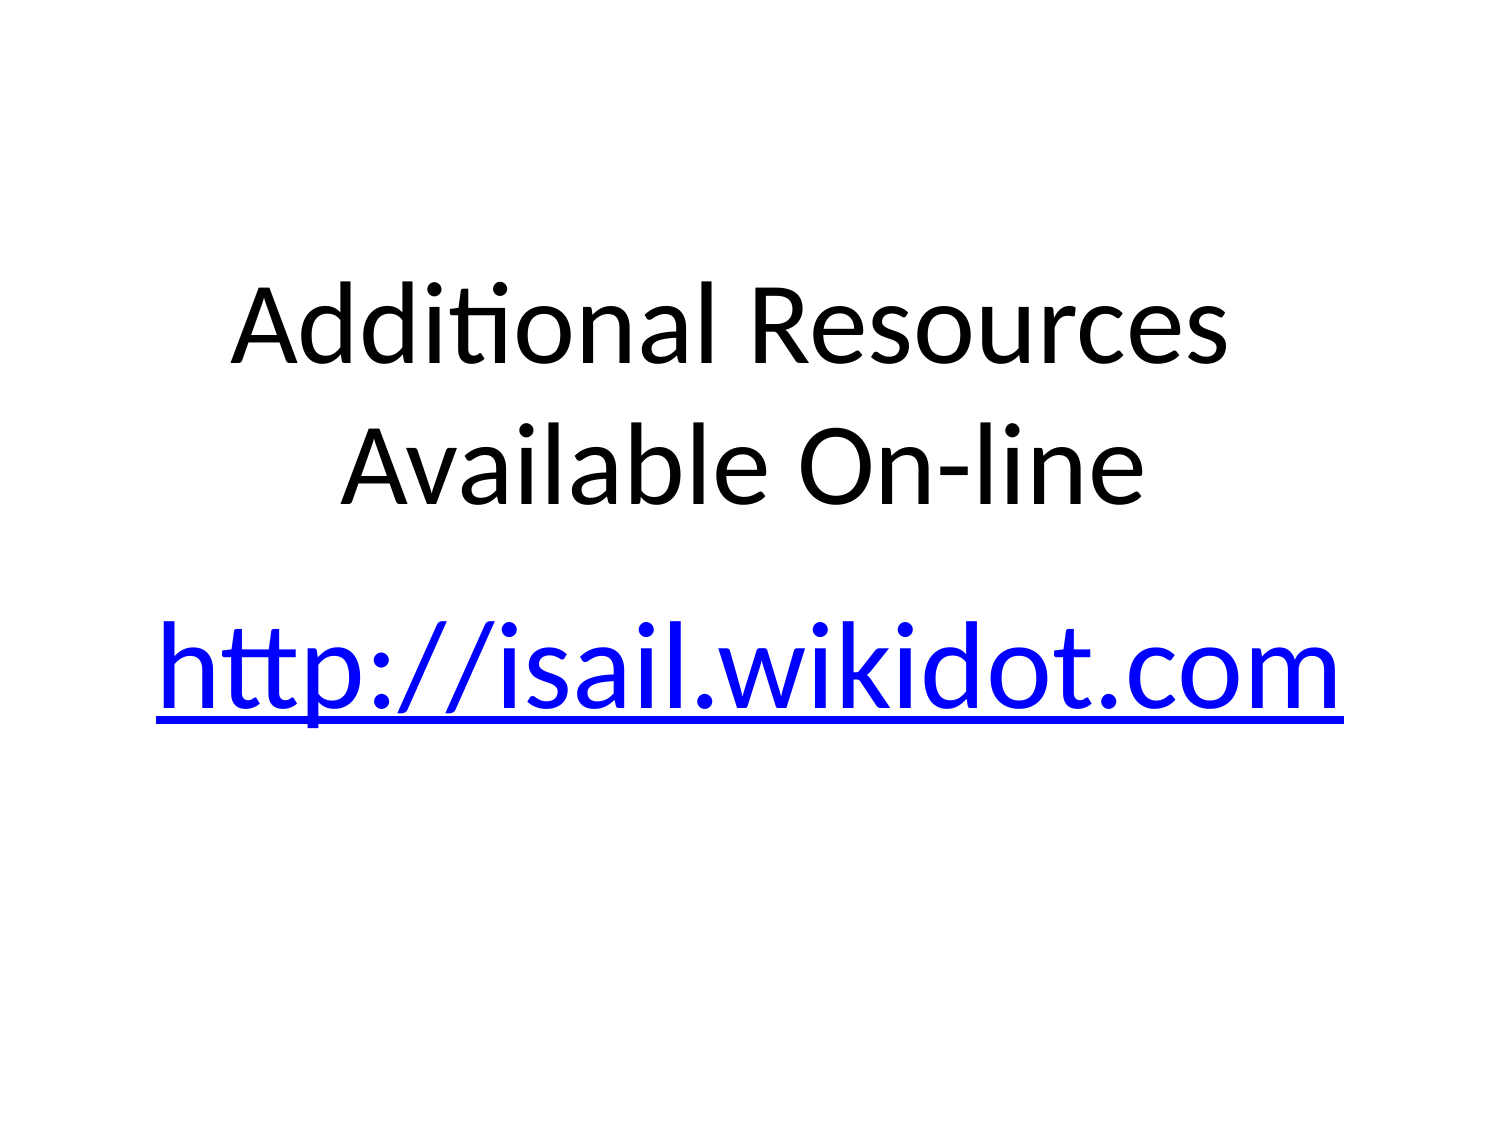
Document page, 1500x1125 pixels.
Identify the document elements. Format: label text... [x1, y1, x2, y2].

text_box http://isail.wikidot.com [74, 525, 1425, 863]
title Additional Resources Available On-line [75, 237, 1413, 525]
